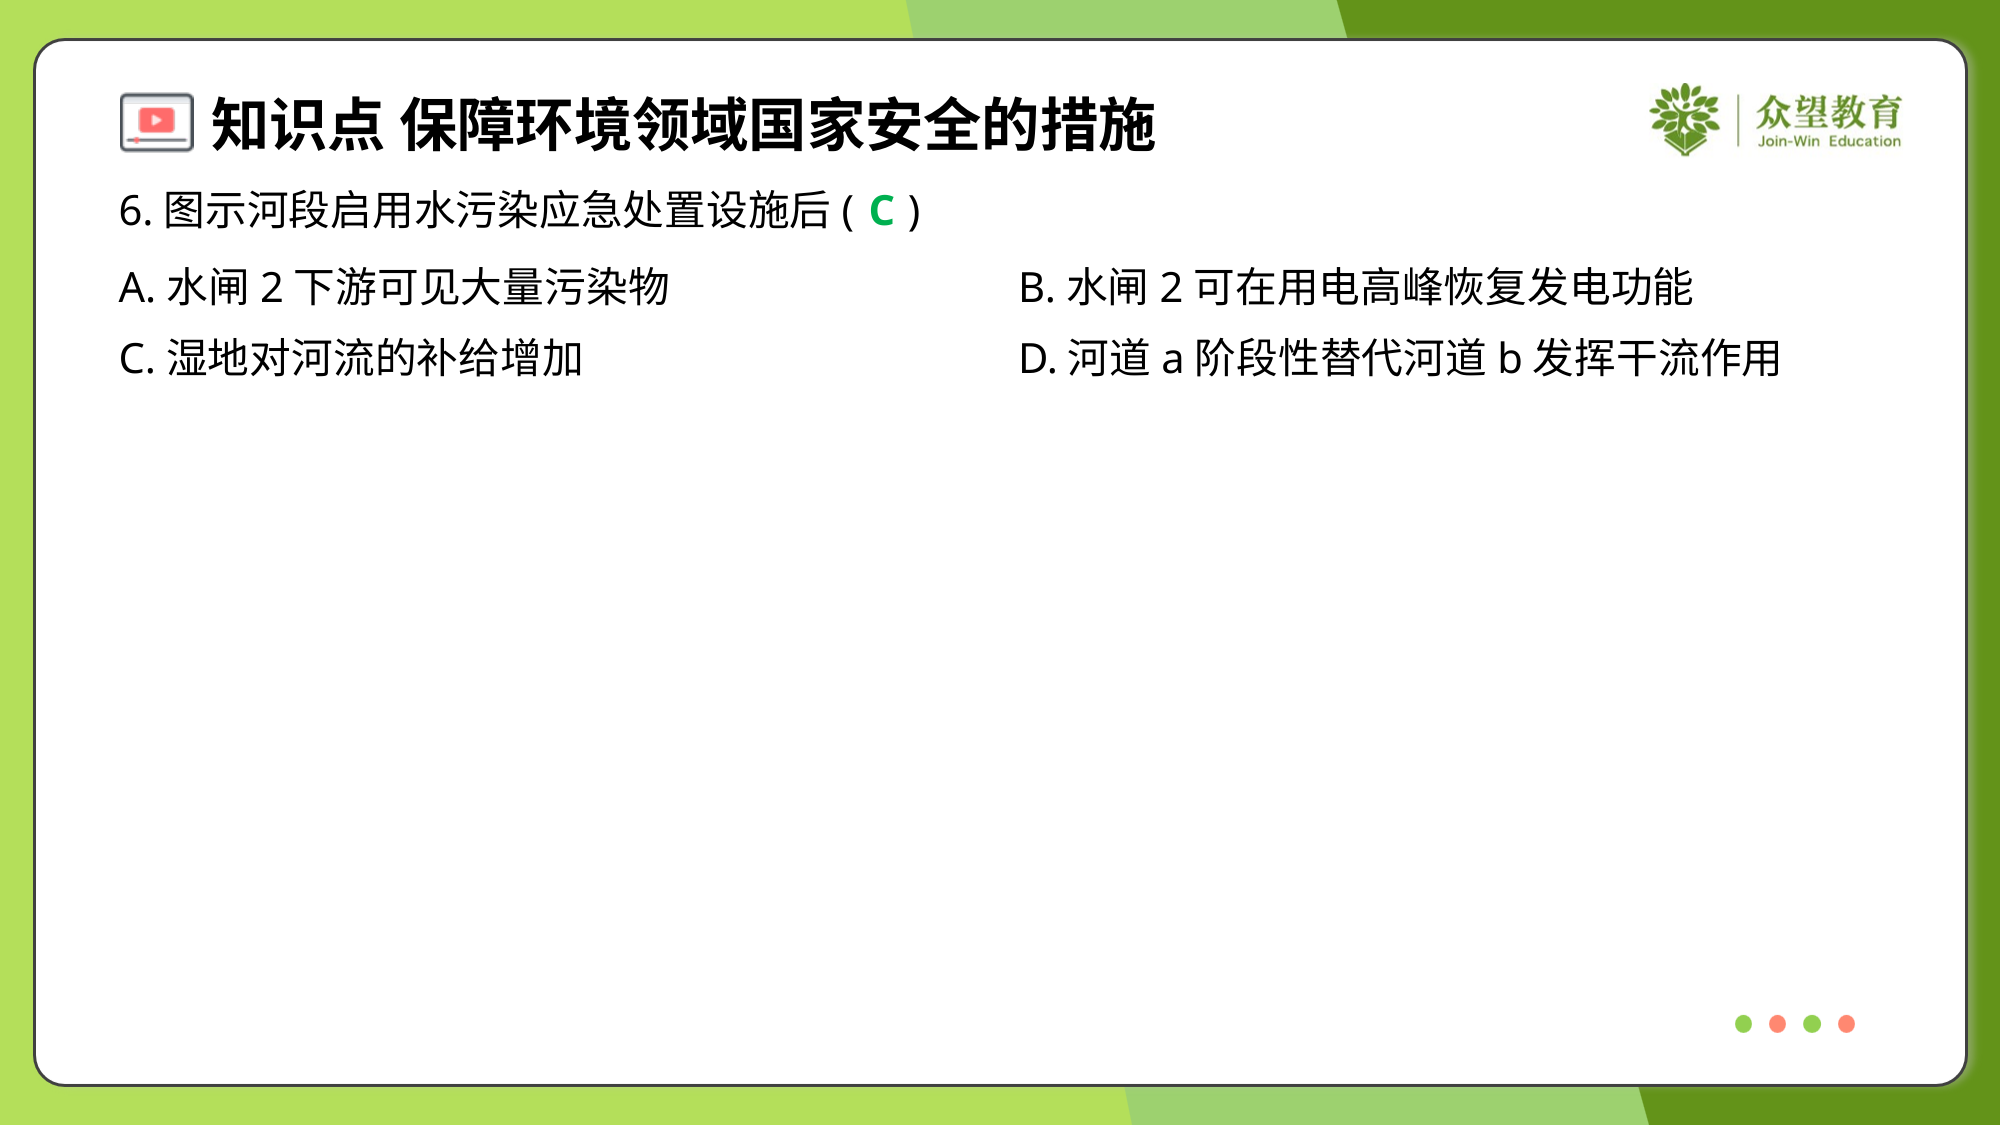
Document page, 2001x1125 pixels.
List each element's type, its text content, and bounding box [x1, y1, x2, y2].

text_box A.水闸2下游可见大量污染物 B.水闸2可在用电高峰恢复发电功能 C.湿地对河流的补给增加 D.河道a阶段性替代河道b发挥干流作用 [118, 235, 1883, 374]
picture [0, 0, 2000, 1125]
text_box C [852, 158, 911, 226]
text_box 6.图示河段启用水污染应急处置设施后( ) [911, 158, 1883, 226]
text_box 6.图示河段启用水污染应急处置设施后( ) [118, 158, 852, 226]
